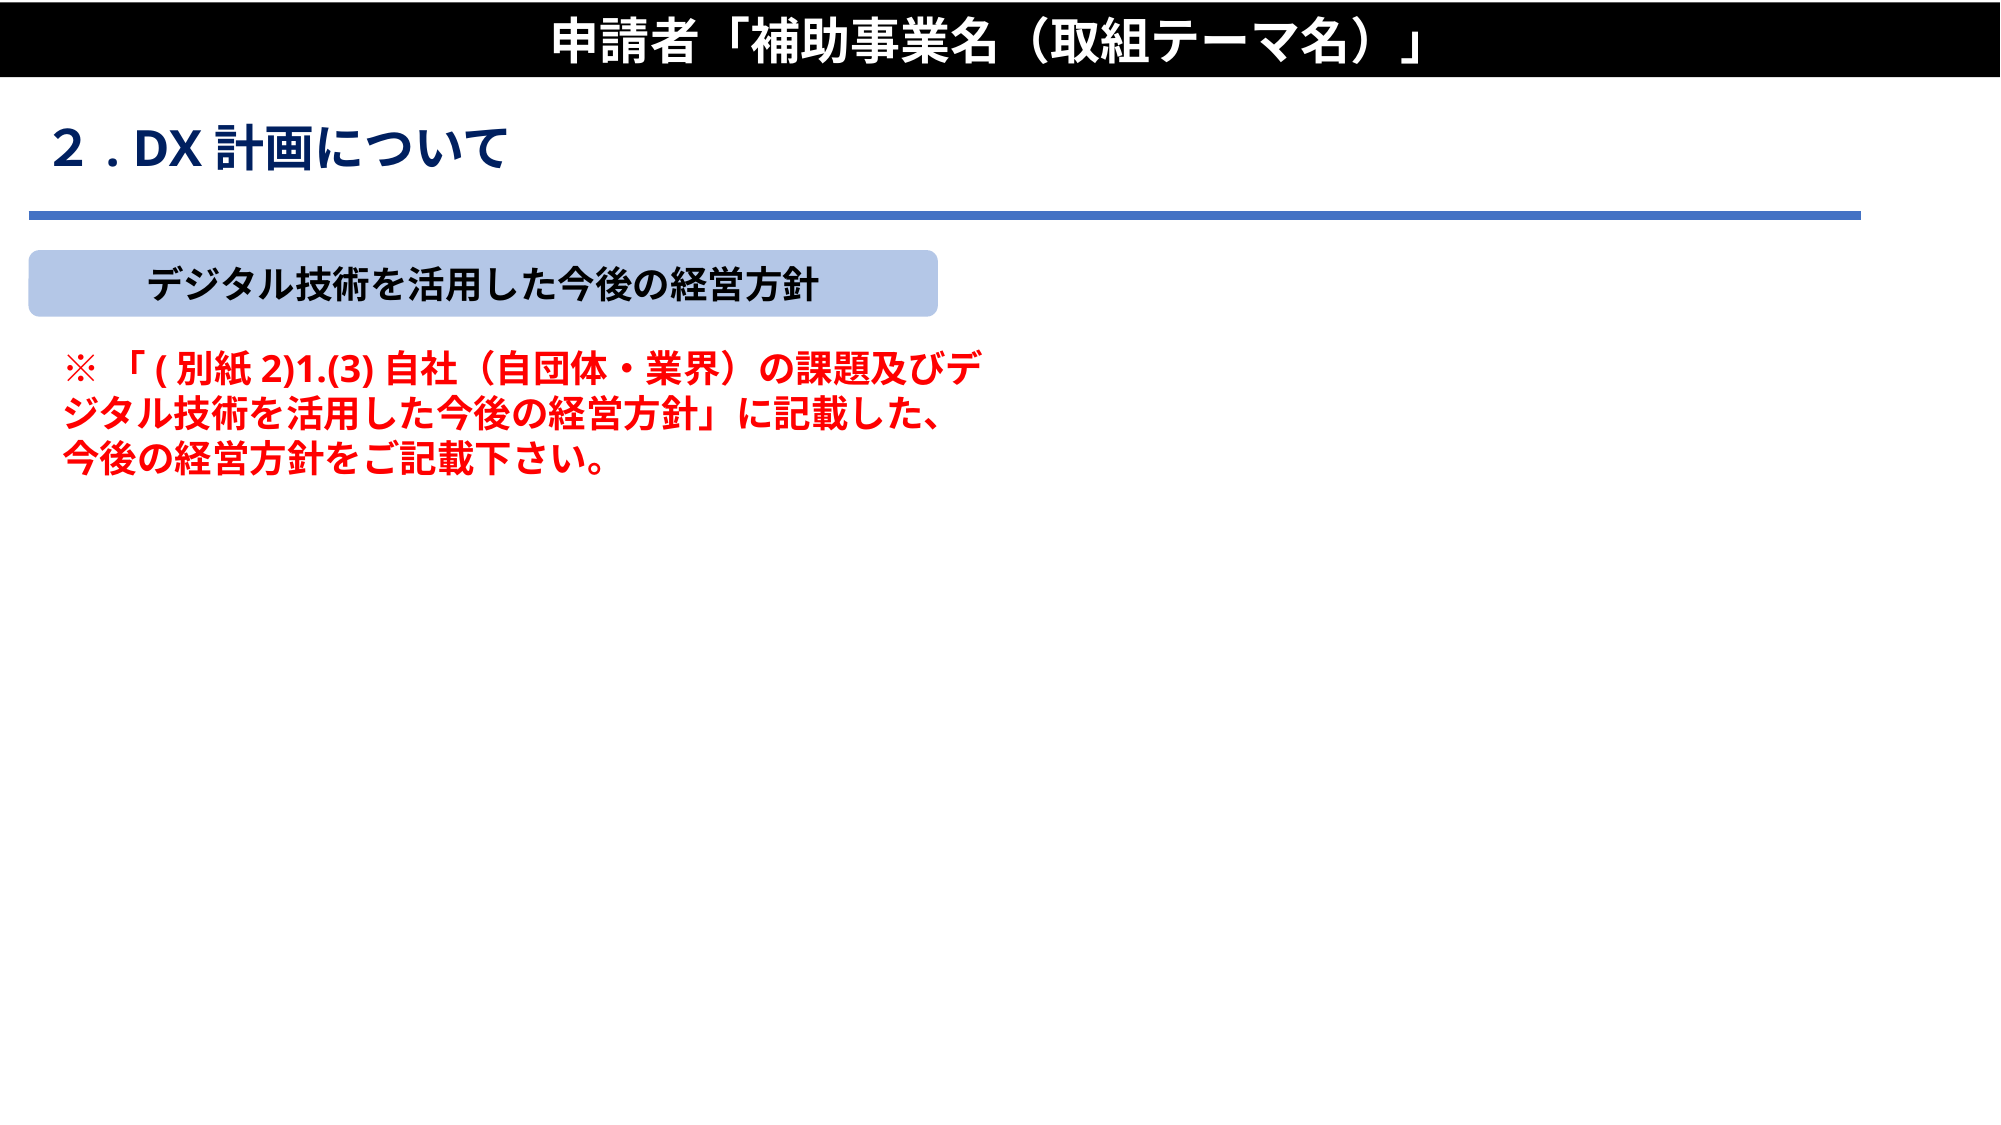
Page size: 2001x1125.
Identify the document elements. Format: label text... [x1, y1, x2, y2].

text_box 申請者「補助事業名（取組テーマ名）」 [0, 2, 2000, 78]
text_box ※「(別紙2)1.(3)自社（自団体・業界）の課題及びデジタル技術を活用した今後の経営方針」に記載した、今後の経営方針をご記載下さい。 [47, 337, 1000, 488]
text_box ２. DX計画について [28, 109, 1030, 184]
text_box デジタル技術を活用した今後の経営方針 [28, 250, 938, 317]
